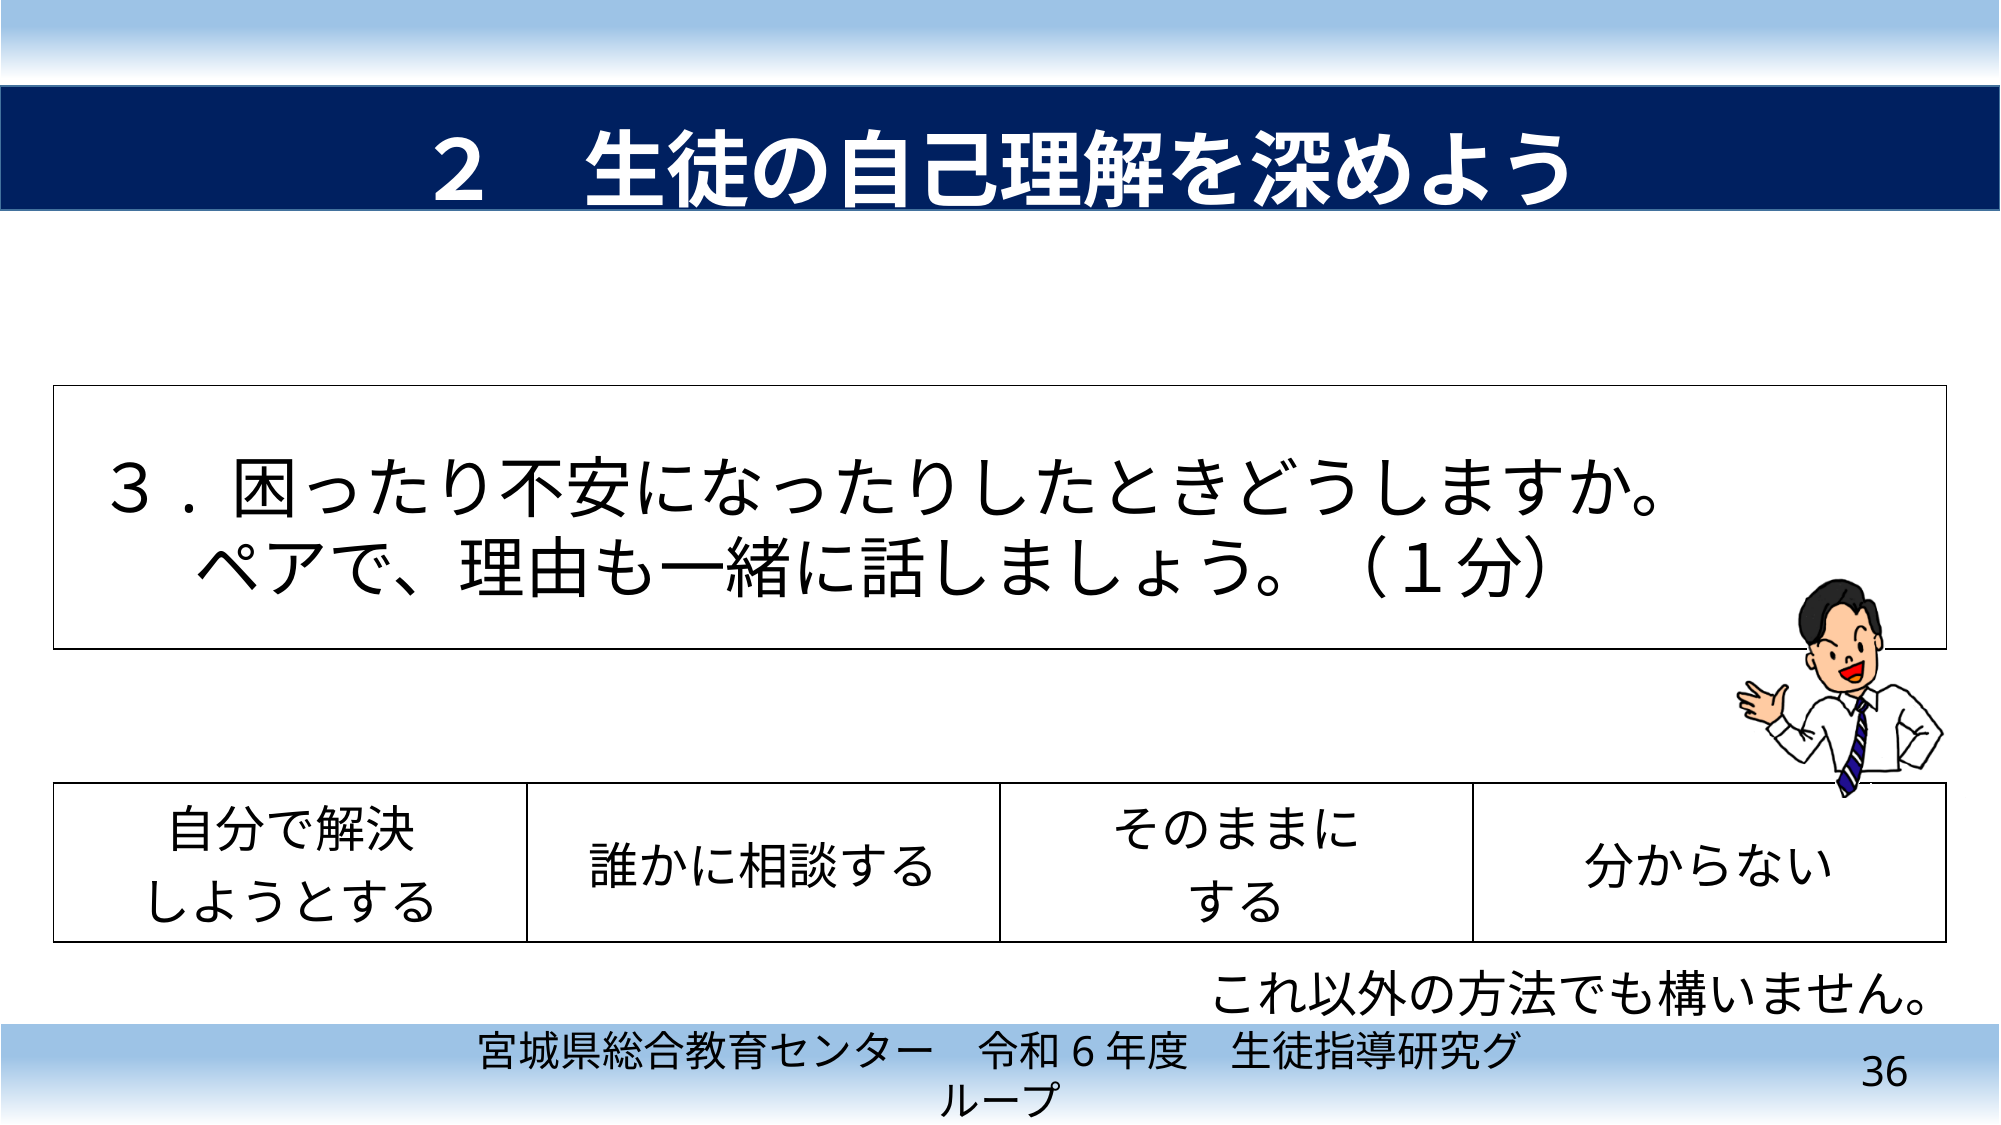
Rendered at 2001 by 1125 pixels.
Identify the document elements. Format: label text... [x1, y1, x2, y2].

table_header そのままに する [1001, 784, 1472, 941]
slide_number 35 [1811, 1043, 1925, 1104]
text_box [0, 85, 220, 211]
picture [1719, 565, 1971, 798]
text_box 宮城県総合教育センター 令和6年度 生徒指導研究グループ [428, 1045, 1572, 1105]
table_header 自分で解決 しようとする [54, 784, 526, 941]
table_header 分からない [1474, 784, 1945, 941]
text_box ２ 生徒の自己理解を深めよう [220, 59, 1780, 224]
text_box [53, 385, 1947, 650]
text_box [1780, 85, 2000, 211]
text_box これ以外の方法でも構いません。 [1192, 955, 1952, 1031]
table_header 誰かに相談する [528, 784, 999, 941]
